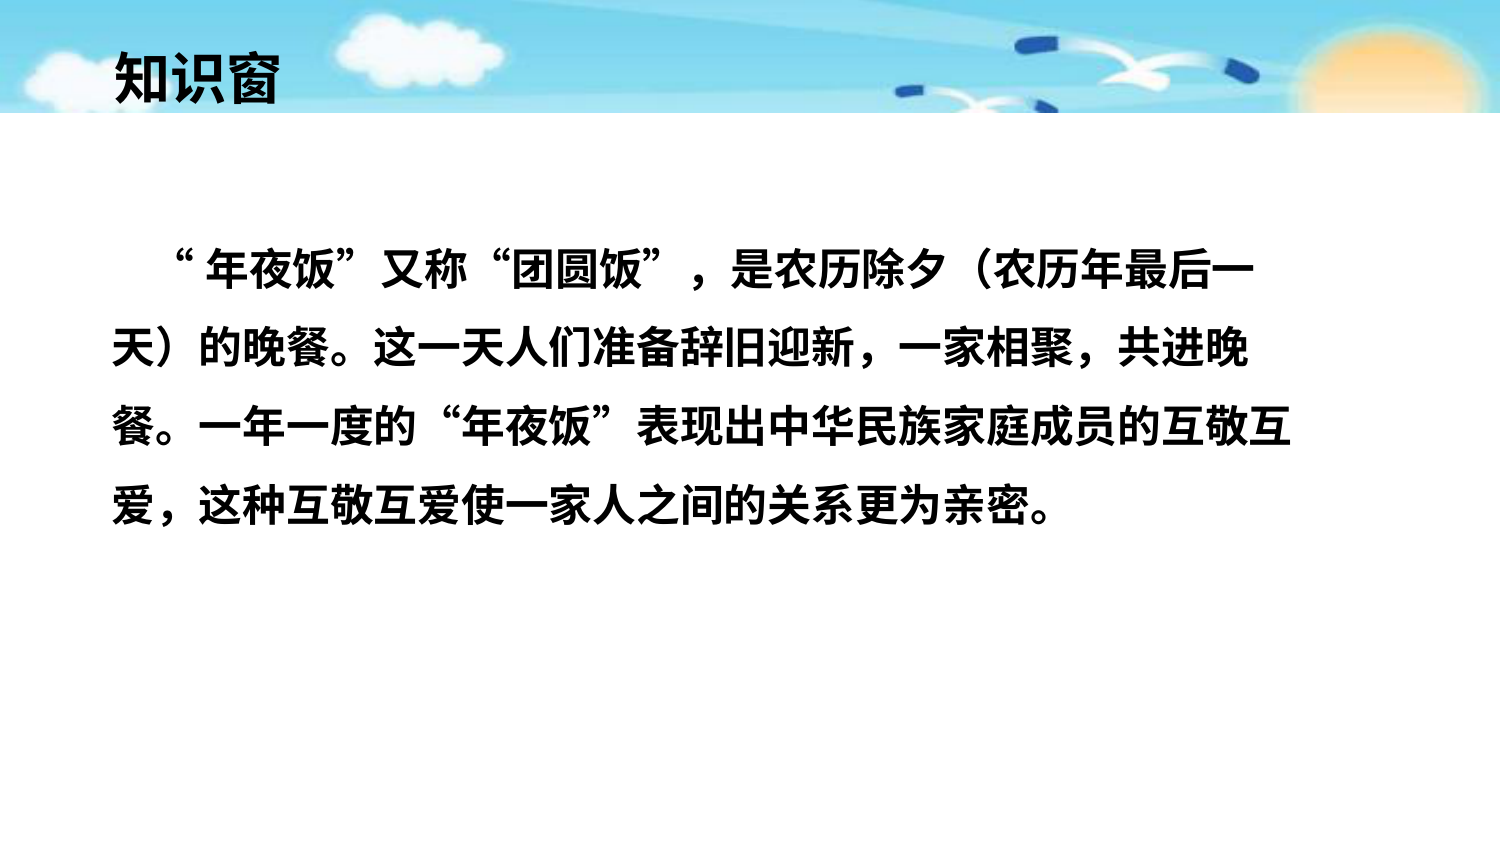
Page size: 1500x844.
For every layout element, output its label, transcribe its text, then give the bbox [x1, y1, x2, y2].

title 知识窗 [103, 44, 1397, 208]
picture [0, 0, 1500, 113]
list “年夜饭”又称“团圆饭”，是农历除夕（农历年最后一天）的晚餐。这一天人们准备辞旧迎新，一家相聚，共进晚餐。一年一度的“年夜饭”表现出中华民族家庭成员的互敬互爱，这种互敬互爱使一家人之间的关系更为亲密。 [100, 209, 1325, 627]
